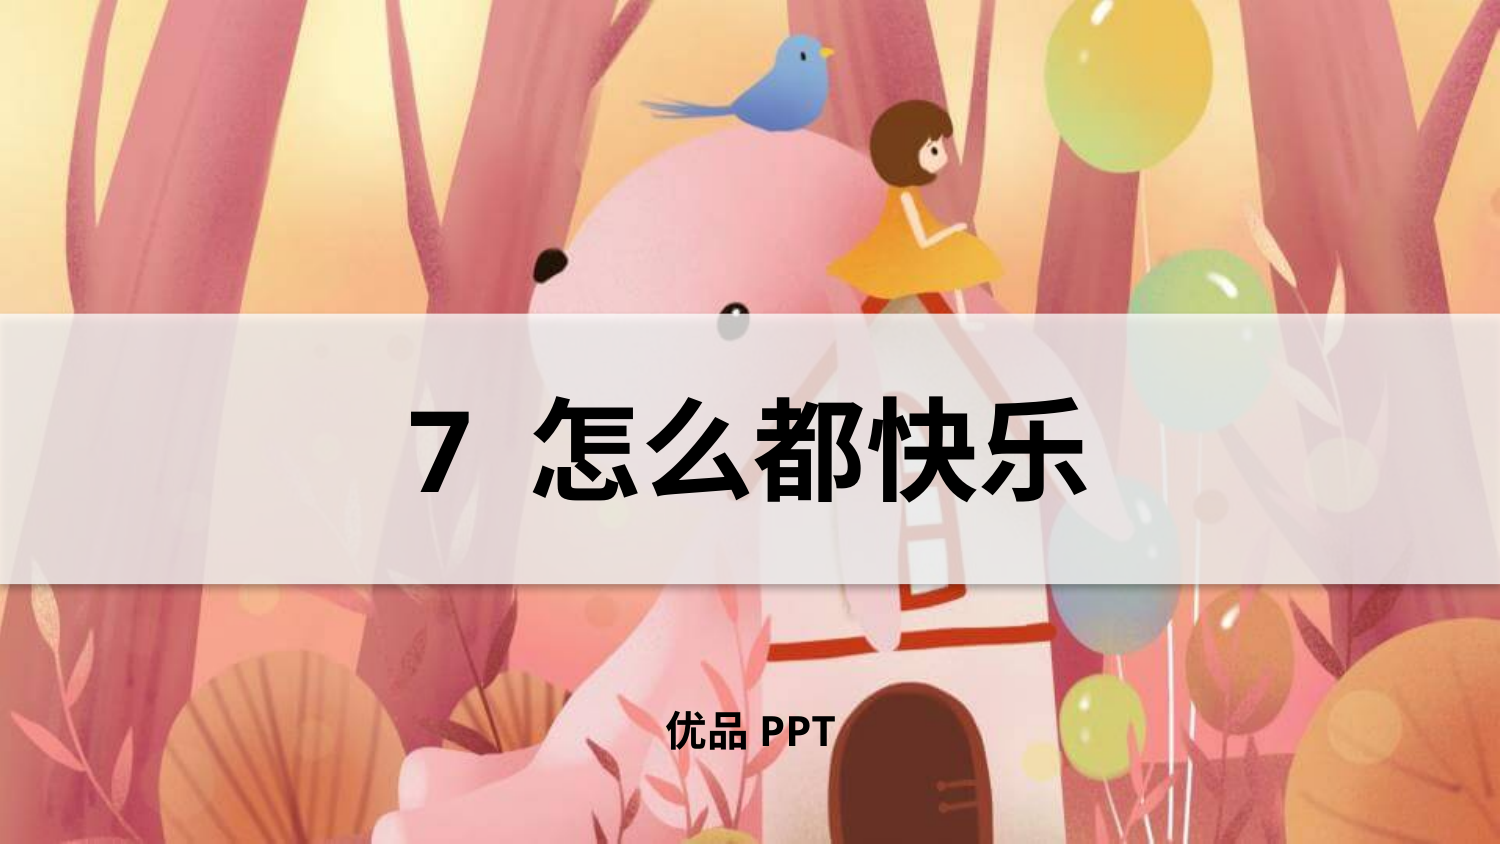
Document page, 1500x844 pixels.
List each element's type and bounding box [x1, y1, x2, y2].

picture [0, 0, 603, 844]
picture [898, 0, 1500, 844]
text_box [603, 0, 898, 844]
